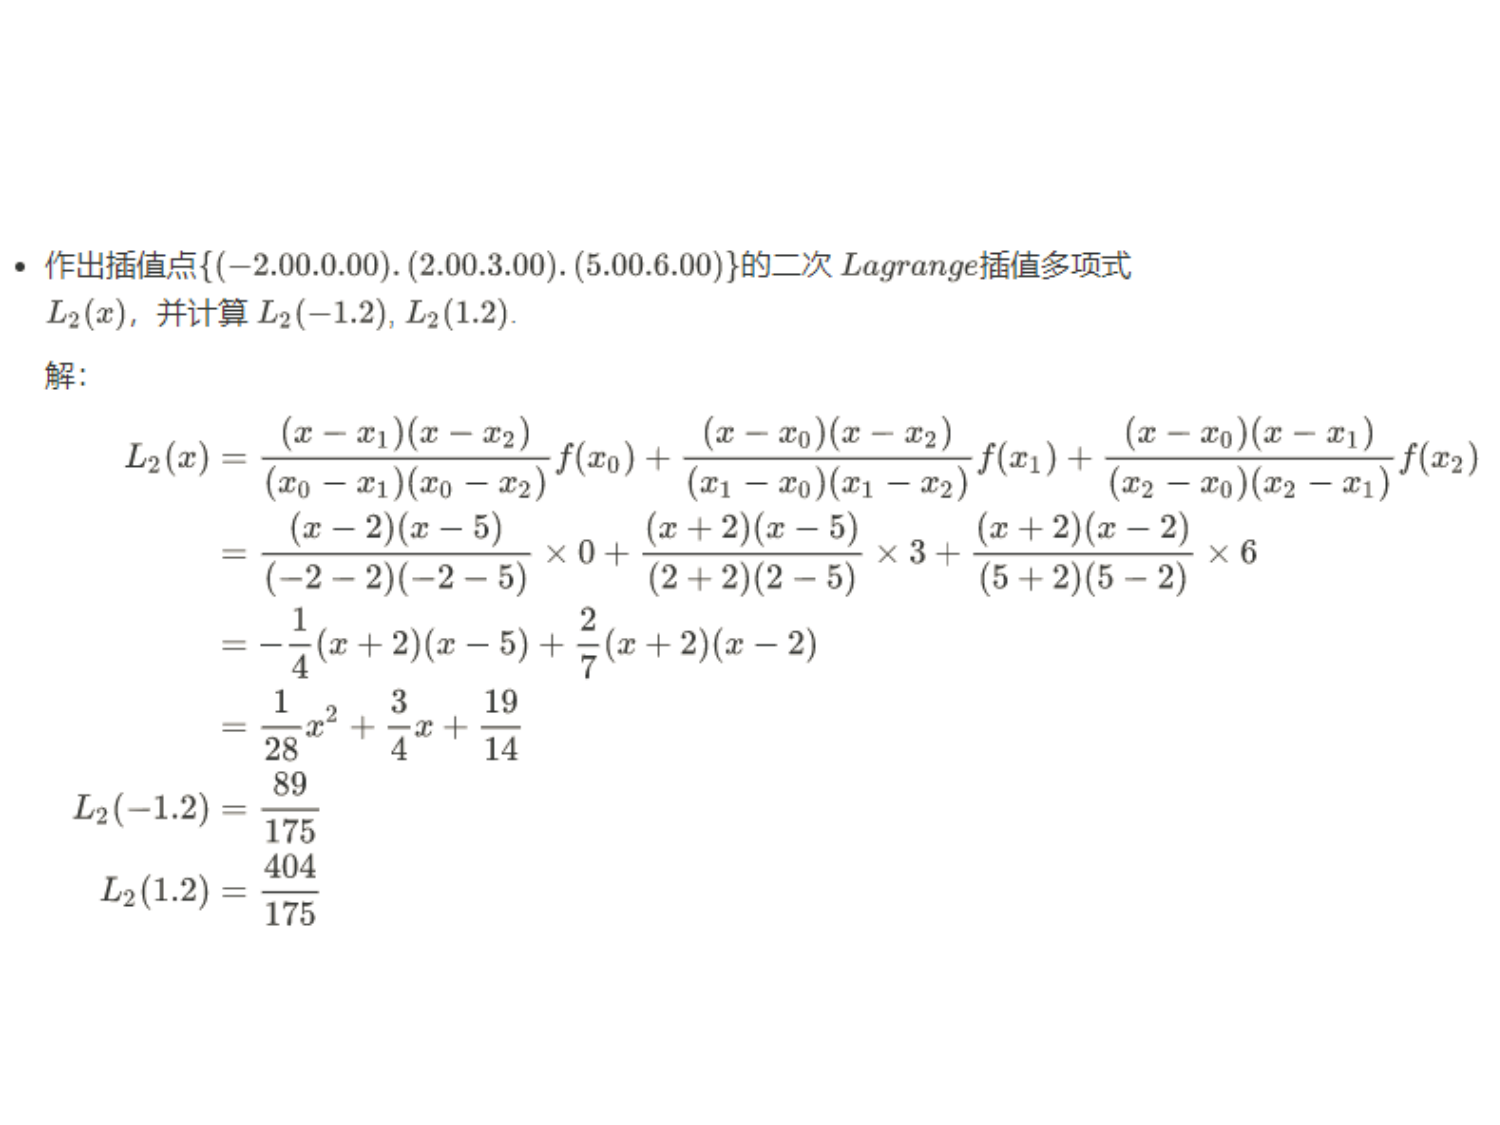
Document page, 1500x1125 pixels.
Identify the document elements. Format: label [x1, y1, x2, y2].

picture [0, 234, 1500, 944]
